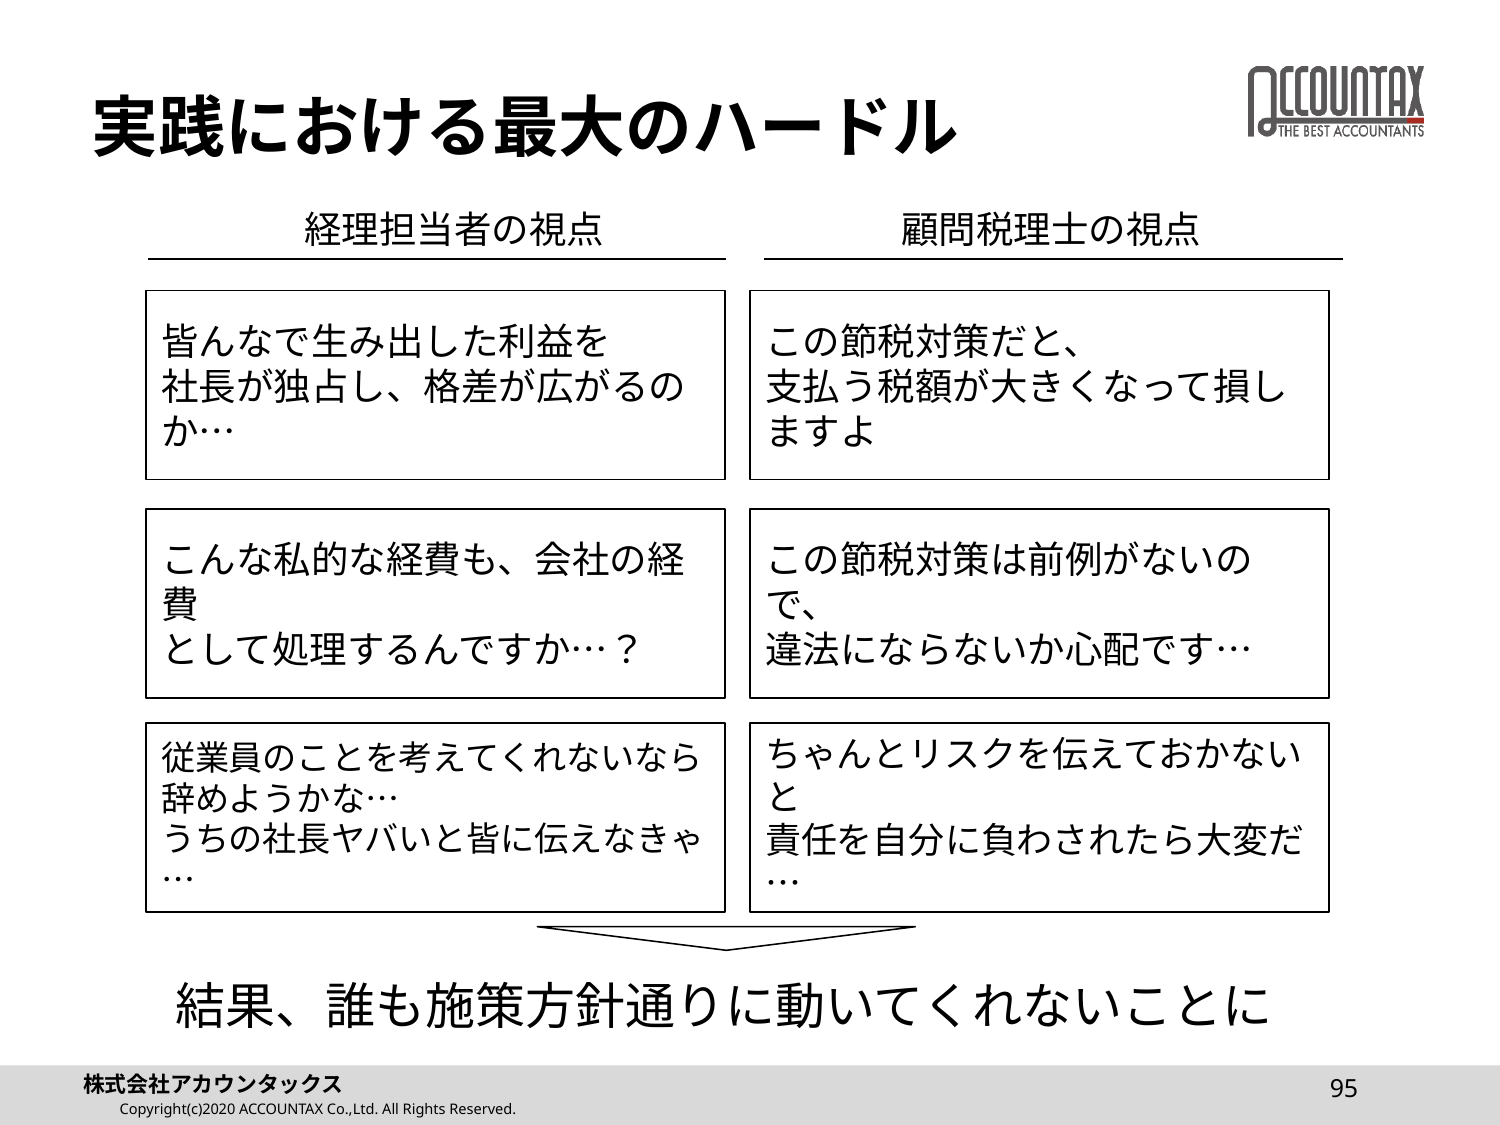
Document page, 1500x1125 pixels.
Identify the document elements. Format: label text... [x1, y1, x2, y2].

title 実践における最大のハードル [76, 31, 1267, 219]
picture [1267, 66, 1424, 137]
slide_number 95 [1266, 1064, 1422, 1118]
text_box こんな私的な経費も、会社の経費 として処理するんですか…？ [146, 508, 725, 698]
text_box この節税対策は前例がないので、 違法にならないか心配です… [750, 508, 1329, 698]
text_box ちゃんとリスクを伝えておかないと 責任を自分に負わされたら大変だ… [750, 723, 1329, 913]
text_box 経理担当者の視点 [289, 198, 619, 258]
text_box 皆んなで生み出した利益を 社長が独占し、格差が広がるのか… [146, 290, 725, 480]
text_box 顧問税理士の視点 [886, 198, 1217, 258]
text_box 結果、誰も施策方針通りに動いてくれないことに [160, 967, 1288, 1042]
text_box 従業員のことを考えてくれないなら 辞めようかな… うちの社長ヤバいと皆に伝えなきゃ… [146, 723, 725, 913]
text_box この節税対策だと、 支払う税額が大きくなって損しますよ [750, 290, 1329, 480]
text_box [537, 926, 916, 951]
